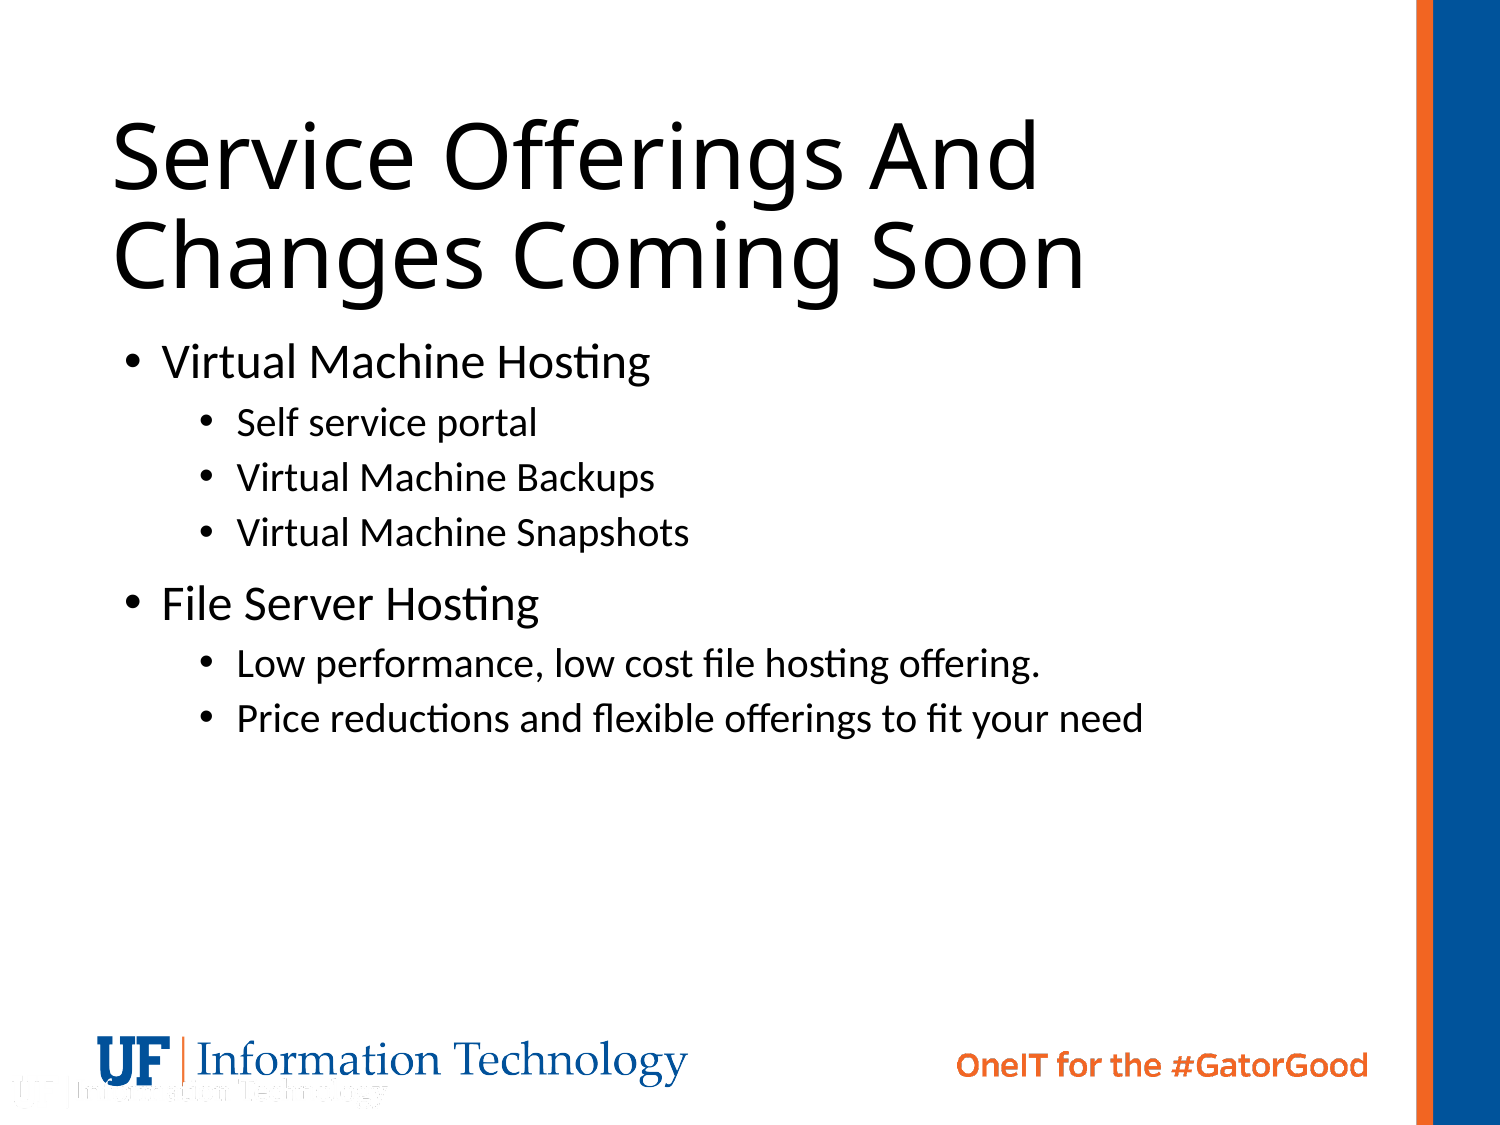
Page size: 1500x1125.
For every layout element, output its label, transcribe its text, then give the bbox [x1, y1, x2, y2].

title Service Offerings And Changes Coming Soon [96, 103, 1310, 291]
picture [957, 1051, 1367, 1077]
picture [12, 1034, 689, 1109]
list Virtual Machine Hosting Self service portal Virtual Machine Backups Virtual Machine Snapshots File Server Hosting Low performance, low cost file hosting offering. Price reductions and flexible offerings to fit your need [109, 328, 1222, 1004]
